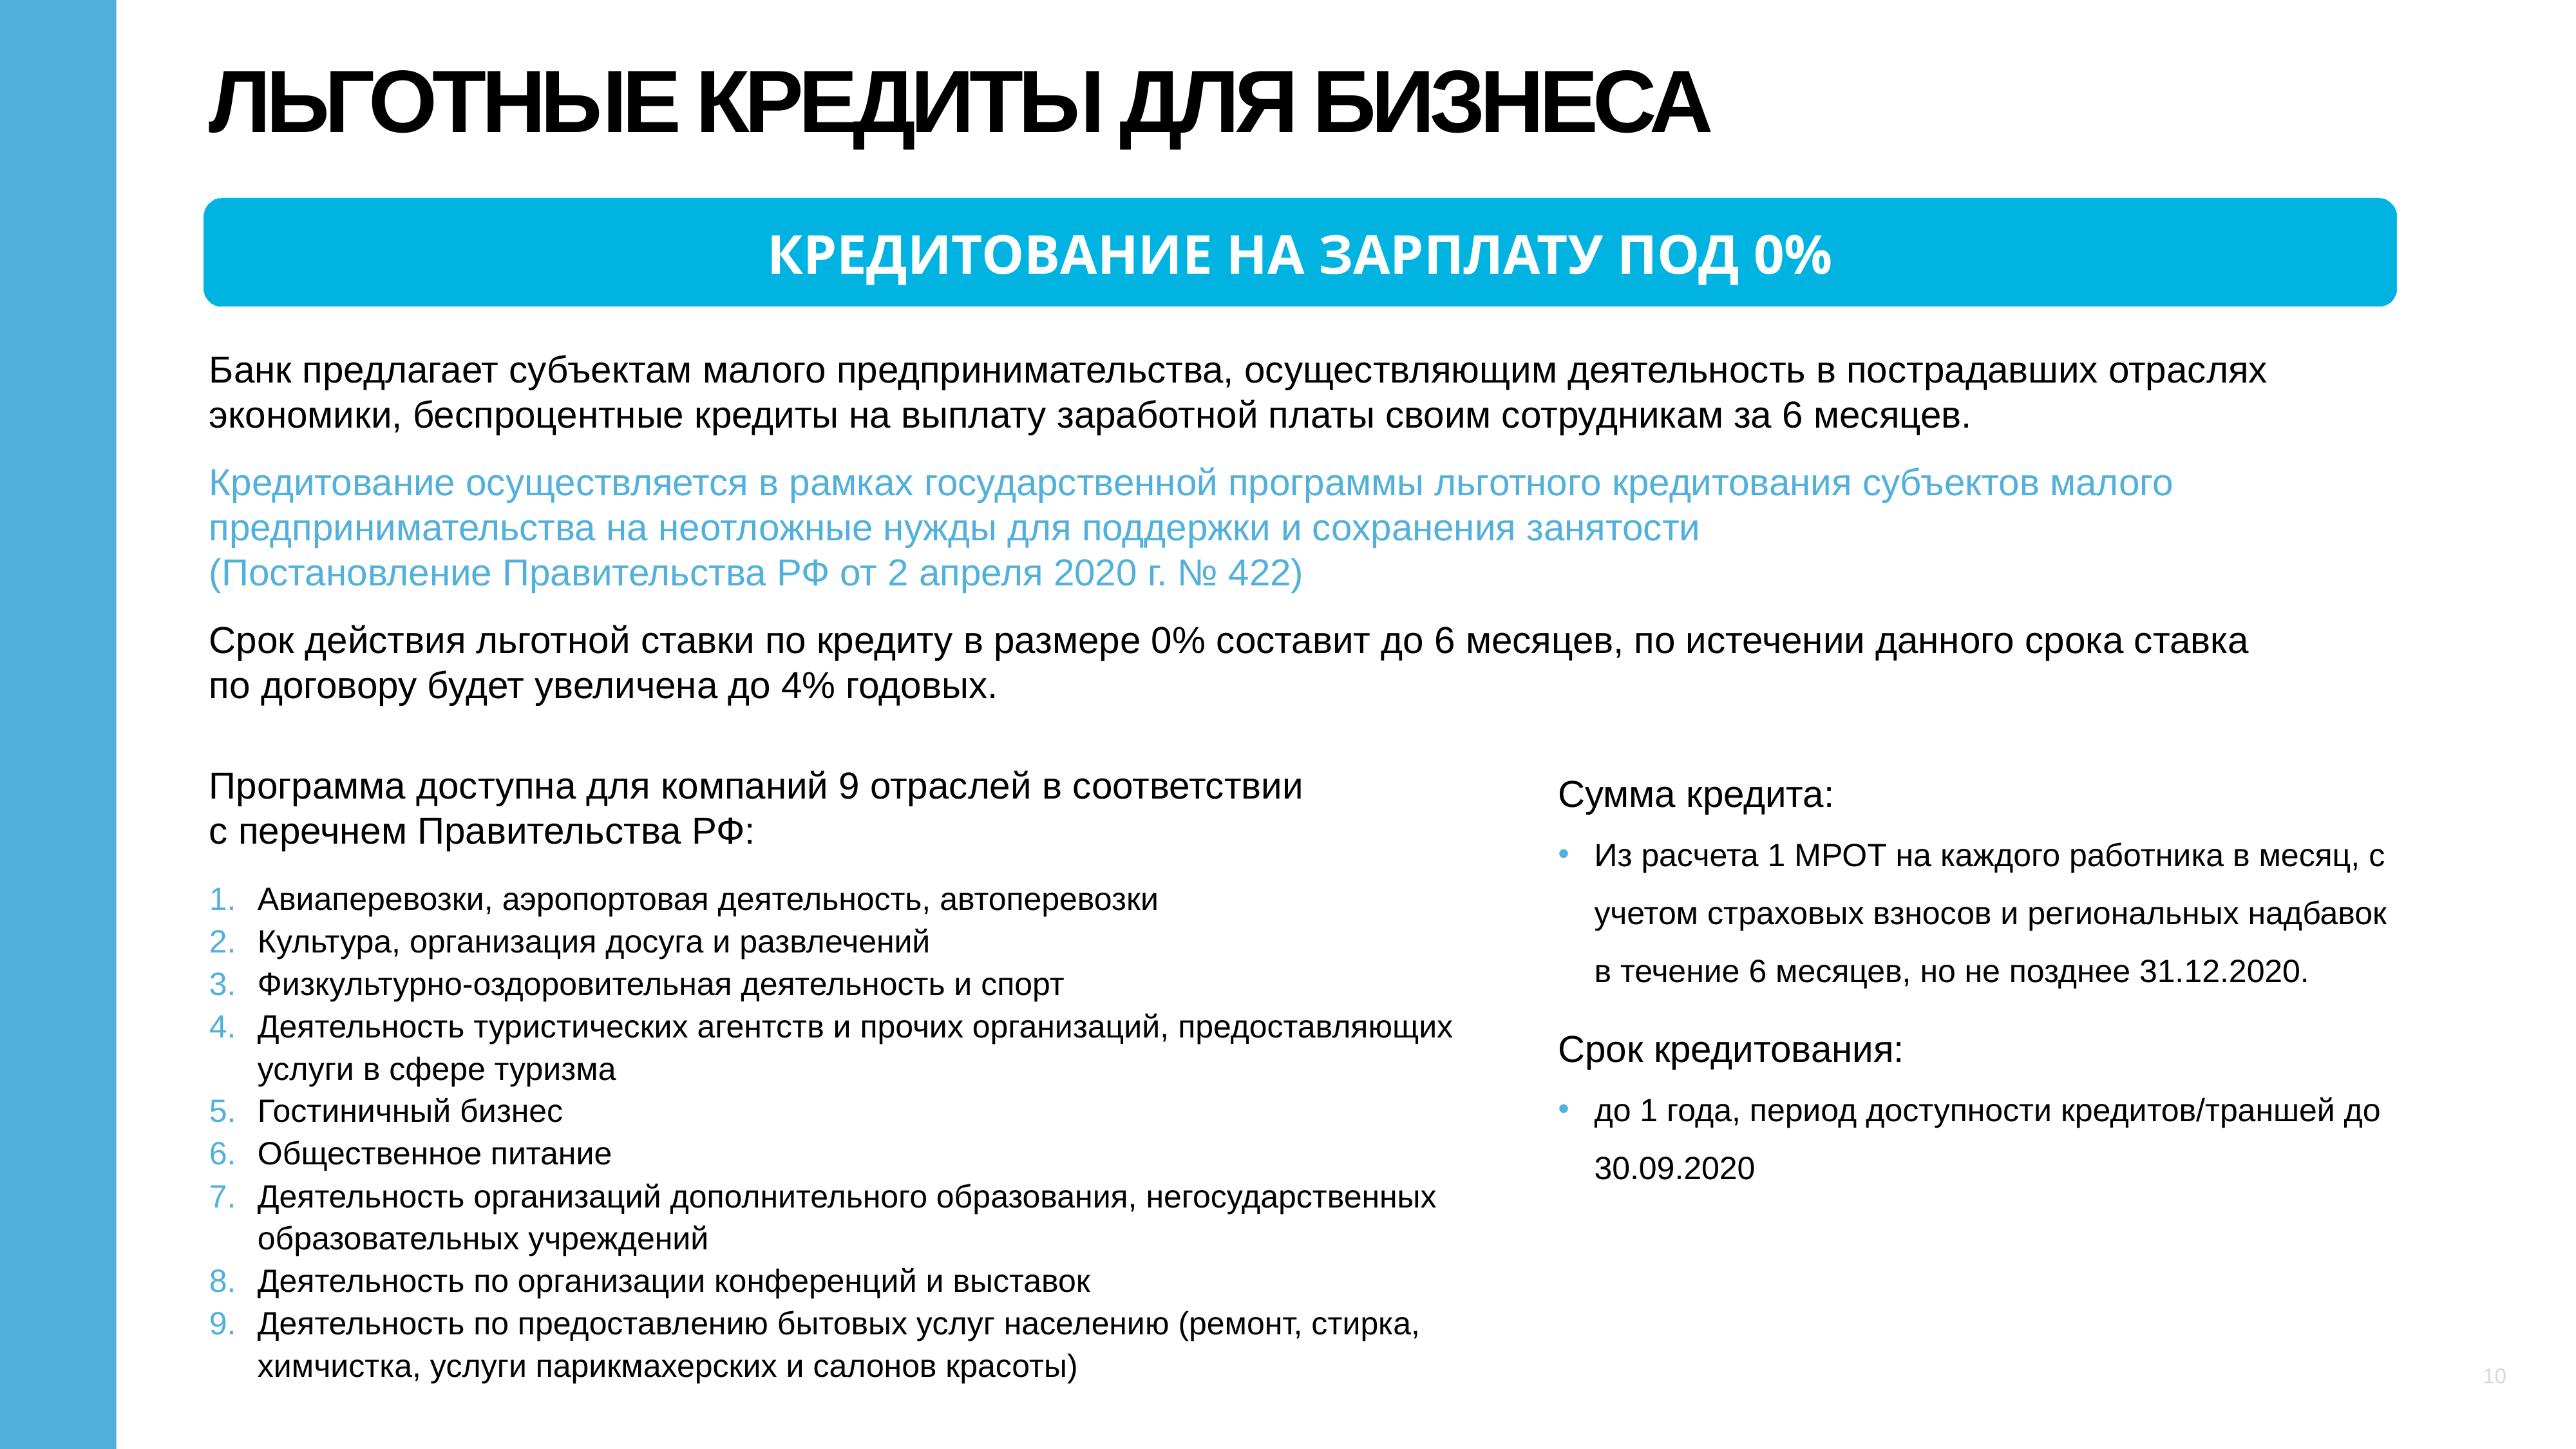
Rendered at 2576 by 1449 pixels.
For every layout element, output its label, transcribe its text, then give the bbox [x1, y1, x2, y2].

text_box Сумма кредита: Из расчета 1 МРОТ на каждого работника в месяц, с учетом страховых взносов и региональных надбавок в течение 6 месяцев, но не позднее 31.12.2020. [1552, 742, 2397, 994]
text_box Программа доступна для компаний 9 отраслей в соответствии с перечнем Правительства РФ: Авиаперевозки, аэропортовая деятельность, автоперевозки Культура, организация досуга и развлечений Физкультурно-оздоровительная деятельность и спорт Деятельность туристических агентств и прочих организаций, предоставляющих услуги в сфере туризма Гостиничный бизнес Общественное питание Деятельность организаций дополнительного образования, негосударственных образовательных учреждений Деятельность по организации конференций и выставок Деятельность по предоставлению бытовых услуг населению (ремонт, стирка, химчистка, услуги парикмахерских и салонов красоты) [204, 755, 1465, 1390]
text_box Срок кредитования: до 1 года, период доступности кредитов/траншей до 30.09.2020 [1552, 996, 2397, 1191]
text_box Банк предлагает субъектам малого предпринимательства, осуществляющим деятельность в пострадавших отраслях экономики, беспроцентные кредиты на выплату заработной платы своим сотрудникам за 6 месяцев. Кредитование осуществляется в рамках государственной программы льготного кредитования субъектов малого предпринимательства на неотложные нужды для поддержки и сохранения занятости (Постановление Правительства РФ от 2 апреля 2020 г. № 422) Срок действия льготной ставки по кредиту в размере 0% составит до 6 месяцев, по истечении данного срока ставка по договору будет увеличена до 4% годовых. [204, 339, 2425, 712]
text_box КРЕДИТОВАНИЕ НА ЗАРПЛАТУ ПОД 0% [204, 198, 2397, 307]
text_box [0, 0, 117, 1449]
text_box ЛЬГОТНЫЕ КРЕДИТЫ ДЛЯ БИЗНЕСА [204, 59, 2332, 155]
